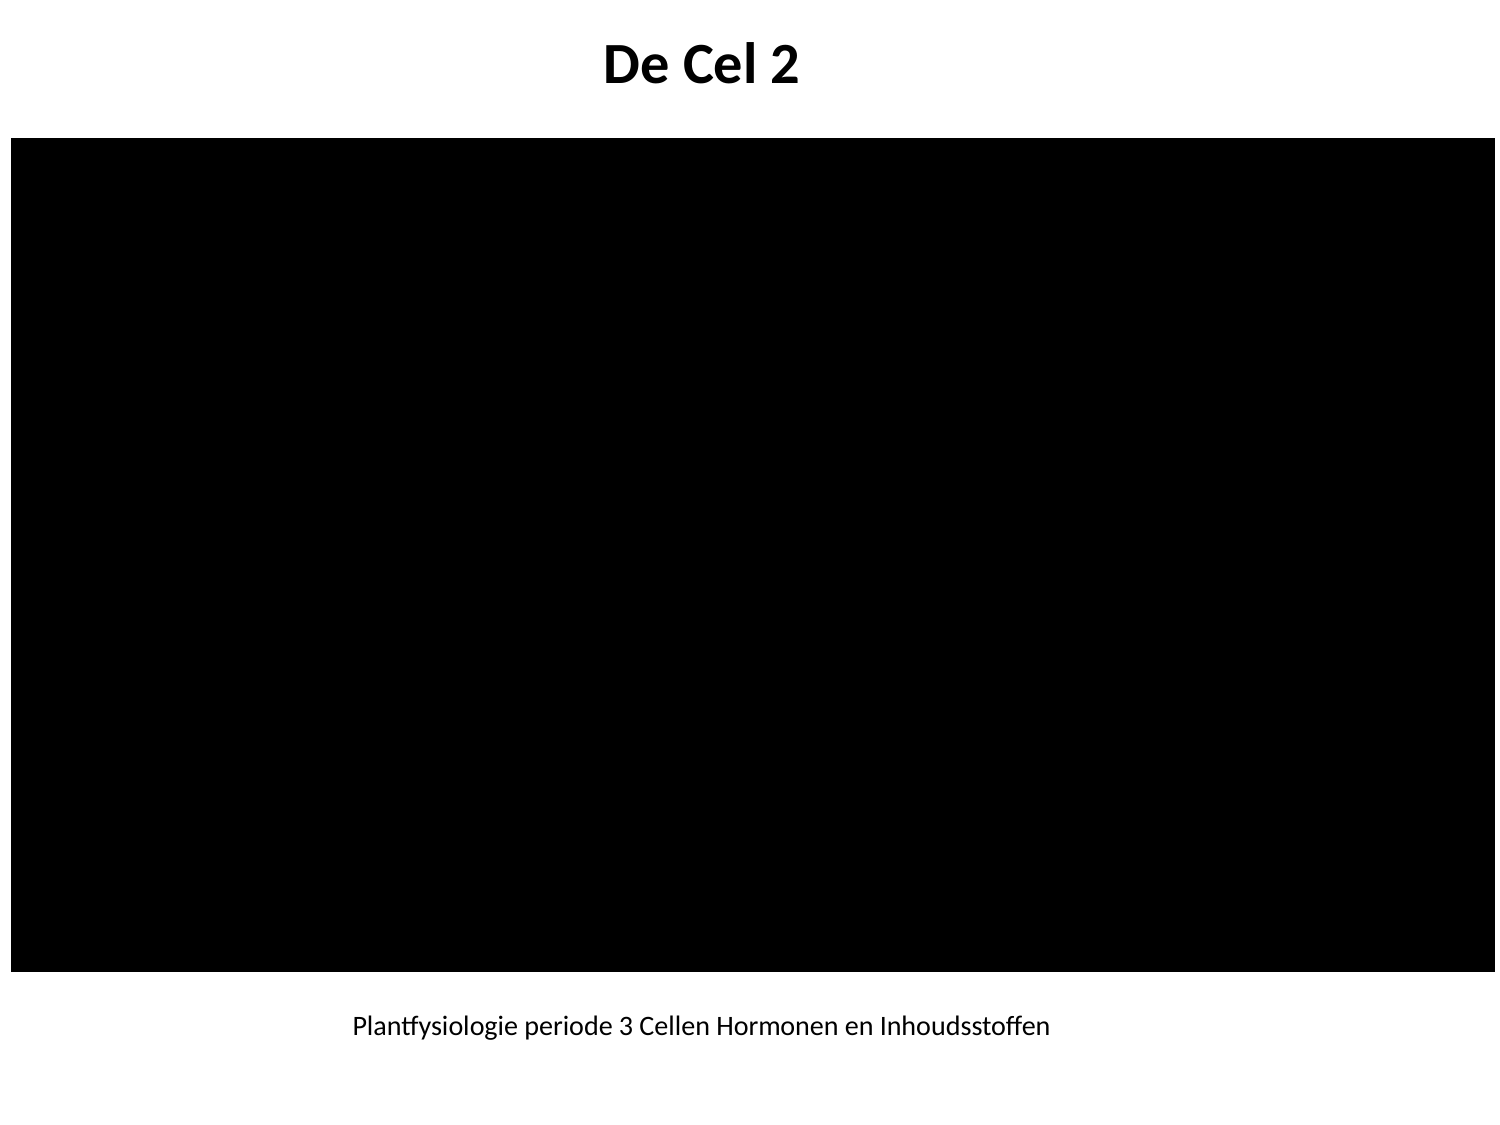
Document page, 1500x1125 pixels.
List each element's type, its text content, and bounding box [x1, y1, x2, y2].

text_box Plantfysiologie periode 3 Cellen Hormonen en Inhoudsstoffen [275, 999, 1129, 1049]
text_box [10, 137, 1496, 973]
title De Cel 2 [166, 24, 1238, 135]
